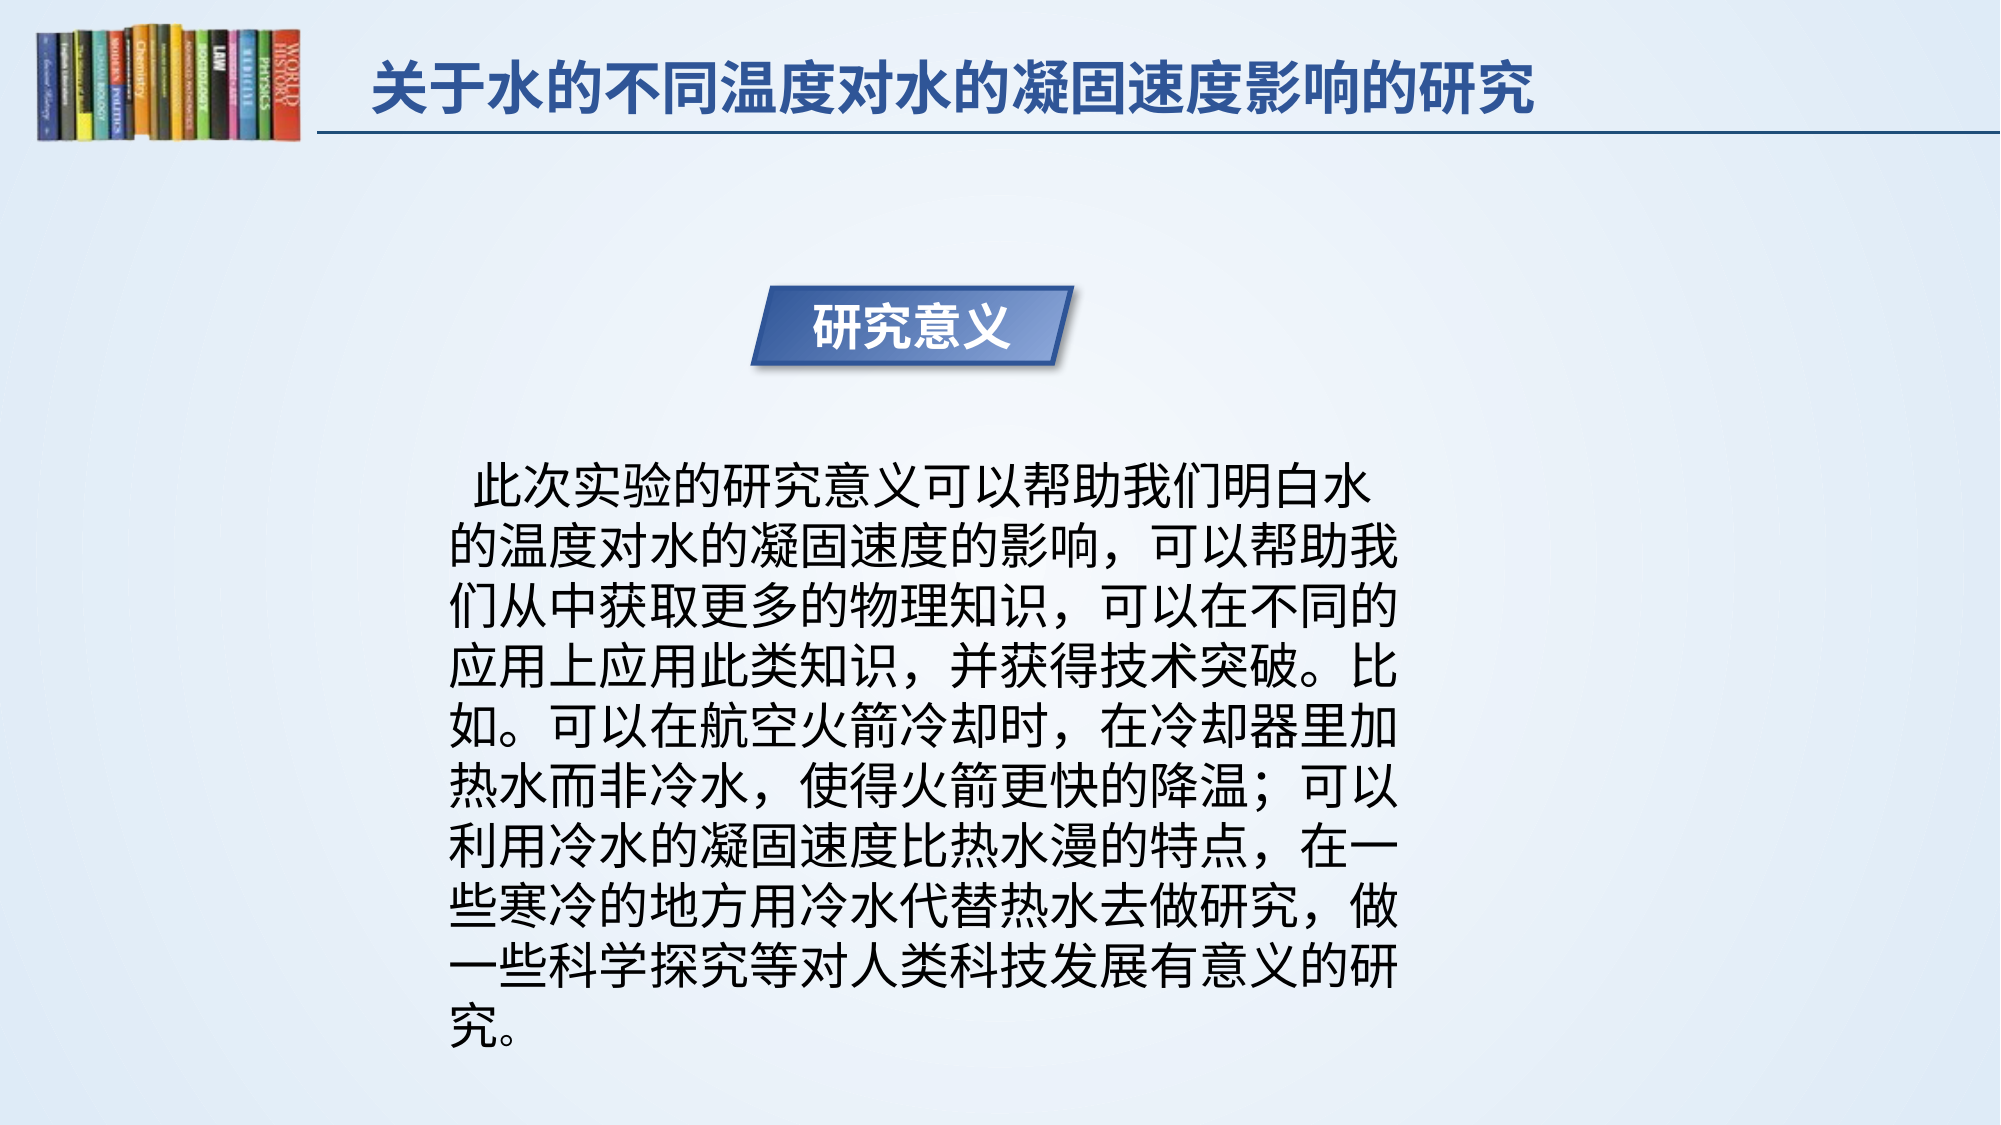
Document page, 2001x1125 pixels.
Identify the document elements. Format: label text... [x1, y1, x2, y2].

text_box 此次实验的研究意义可以帮助我们明白水的温度对水的凝固速度的影响，可以帮助我们从中获取更多的物理知识，可以在不同的应用上应用此类知识，并获得技术突破。比如。可以在航空火箭冷却时，在冷却器里加热水而非冷水，使得火箭更快的降温；可以利用冷水的凝固速度比热水漫的特点，在一些寒冷的地方用冷水代替热水去做研究，做一些科学探究等对人类科技发展有意义的研究。 [434, 447, 1435, 1063]
text_box [259, 411, 1698, 1009]
text_box 关于水的不同温度对水的凝固速度影响的研究 [355, 43, 1872, 129]
picture [23, 0, 317, 173]
text_box 研究意义 [752, 287, 1073, 365]
